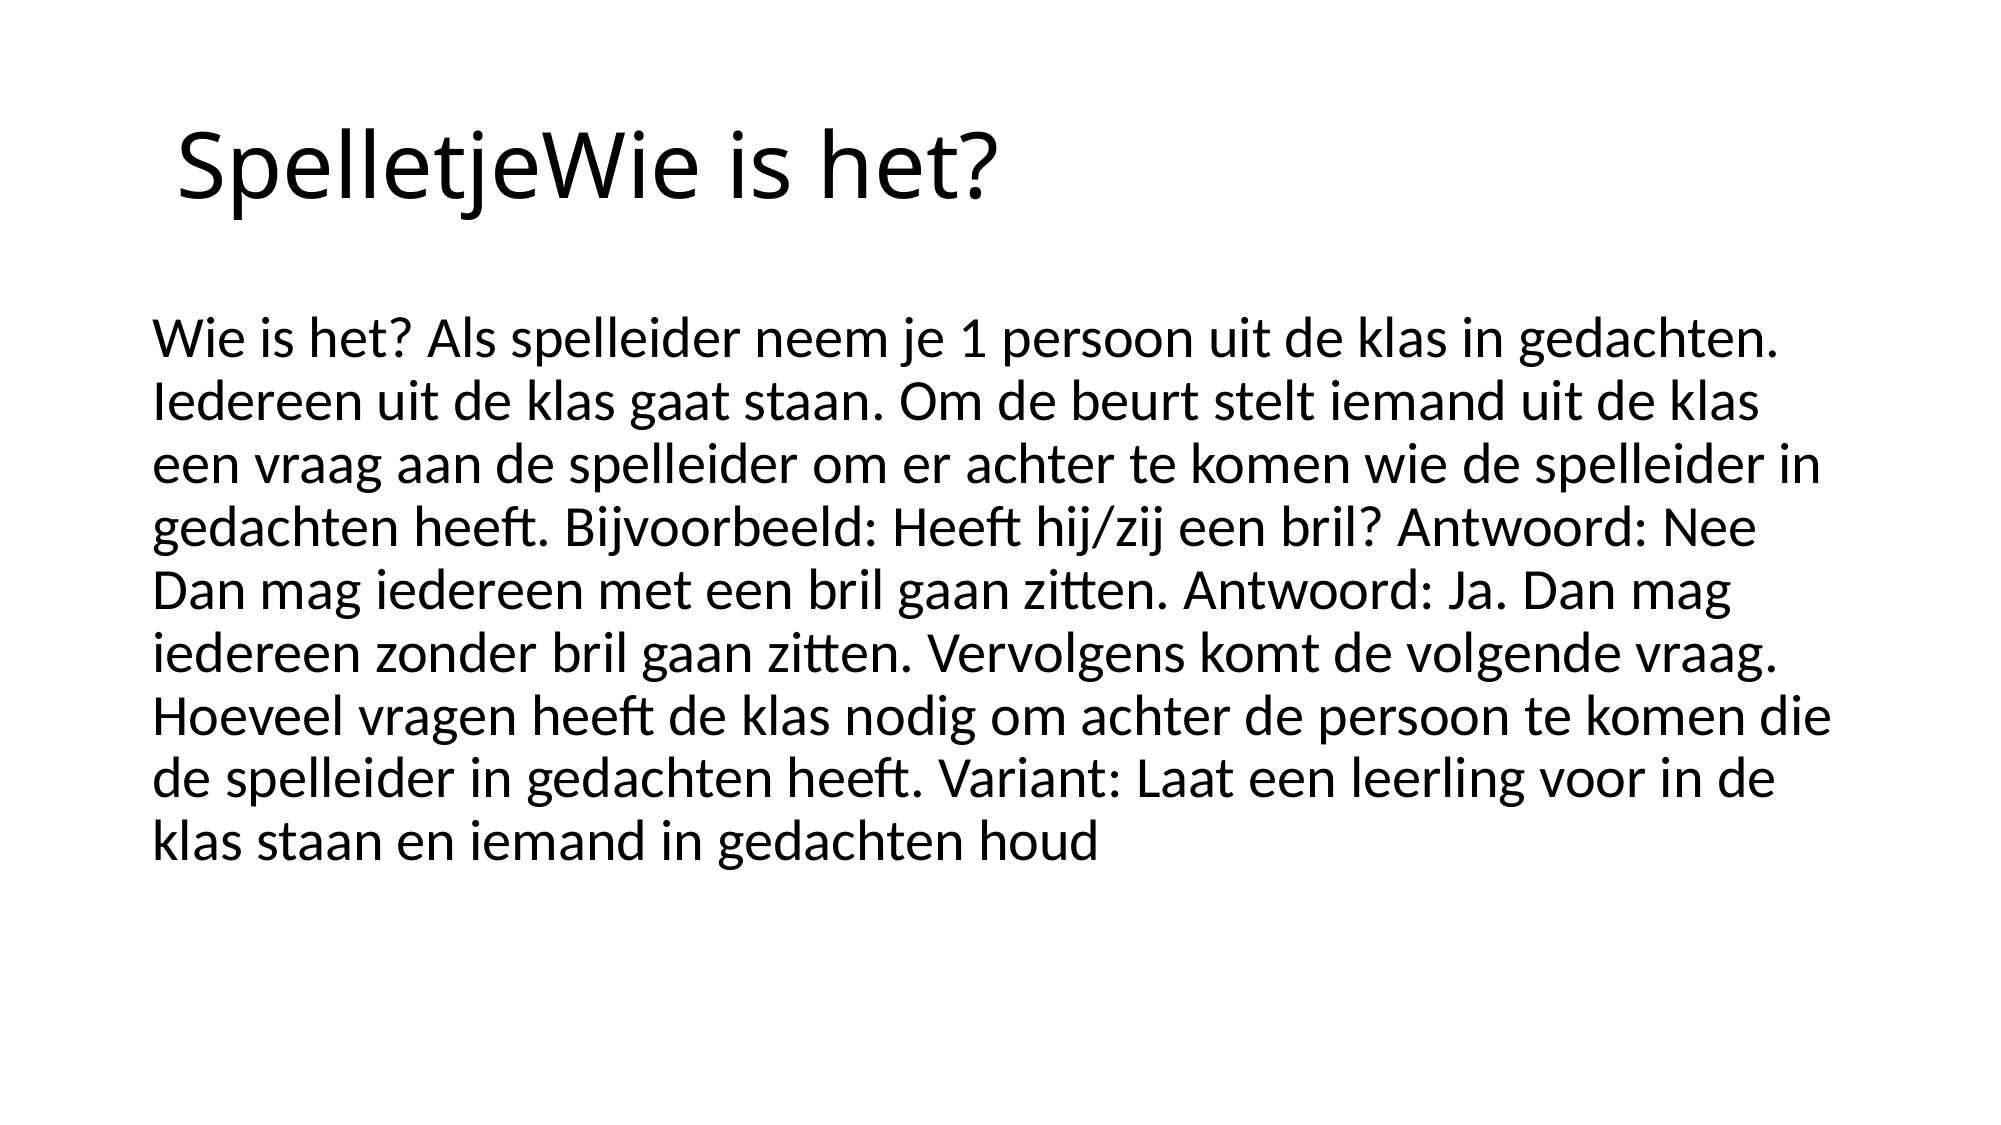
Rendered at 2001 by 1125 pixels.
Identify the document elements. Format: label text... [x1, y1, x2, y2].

title SpelletjeWie is het? [137, 59, 1863, 278]
list Wie is het? Als spelleider neem je 1 persoon uit de klas in gedachten. Iedereen uit de klas gaat staan. Om de beurt stelt iemand uit de klas een vraag aan de spelleider om er achter te komen wie de spelleider in gedachten heeft. Bijvoorbeeld: Heeft hij/zij een bril? Antwoord: Nee Dan mag iedereen met een bril gaan zitten. Antwoord: Ja. Dan mag iedereen zonder bril gaan zitten. Vervolgens komt de volgende vraag. Hoeveel vragen heeft de klas nodig om achter de persoon te komen die de spelleider in gedachten heeft. Variant: Laat een leerling voor in de klas staan en iemand in gedachten houd [137, 299, 1863, 1014]
